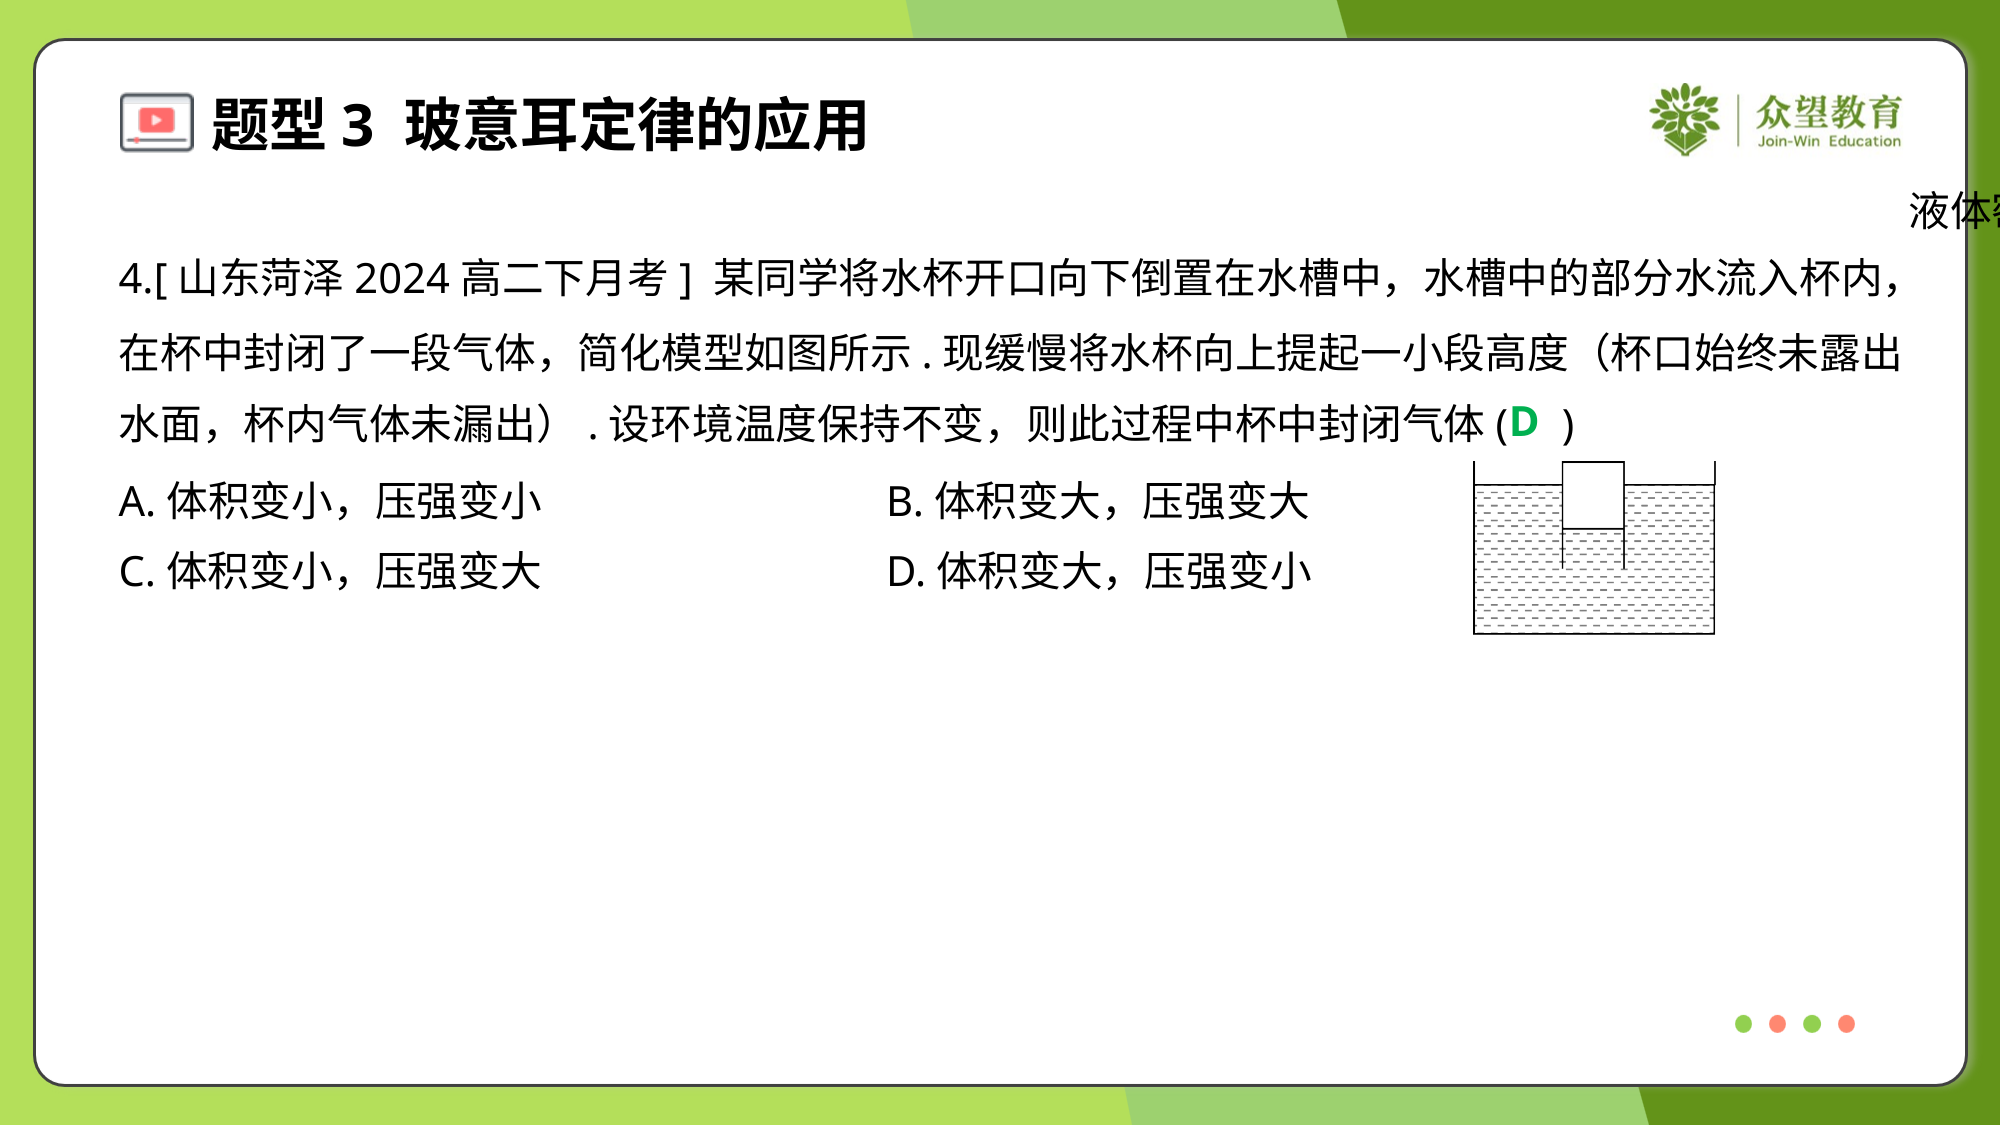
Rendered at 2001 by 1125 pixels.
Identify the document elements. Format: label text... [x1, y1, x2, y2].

text_box D [1492, 374, 1556, 439]
text_box 4.[山东菏泽2024高二下月考] 某同学将水杯开口向下倒置在水槽中，水槽中的部分水流入杯内， 在杯中封闭了一段气体，简化模型如图所示.现缓慢将水杯向上提起一小段高度（杯口始终未露出 水面，杯内气体未漏出）.设环境温度保持不变，则此过程中杯中封闭气体( ) [118, 227, 1883, 441]
text_box A.体积变小，压强变小 B.体积变大，压强变大 C.体积变小，压强变大 D.体积变大，压强变小 [118, 449, 1619, 588]
picture [0, 0, 2000, 1125]
